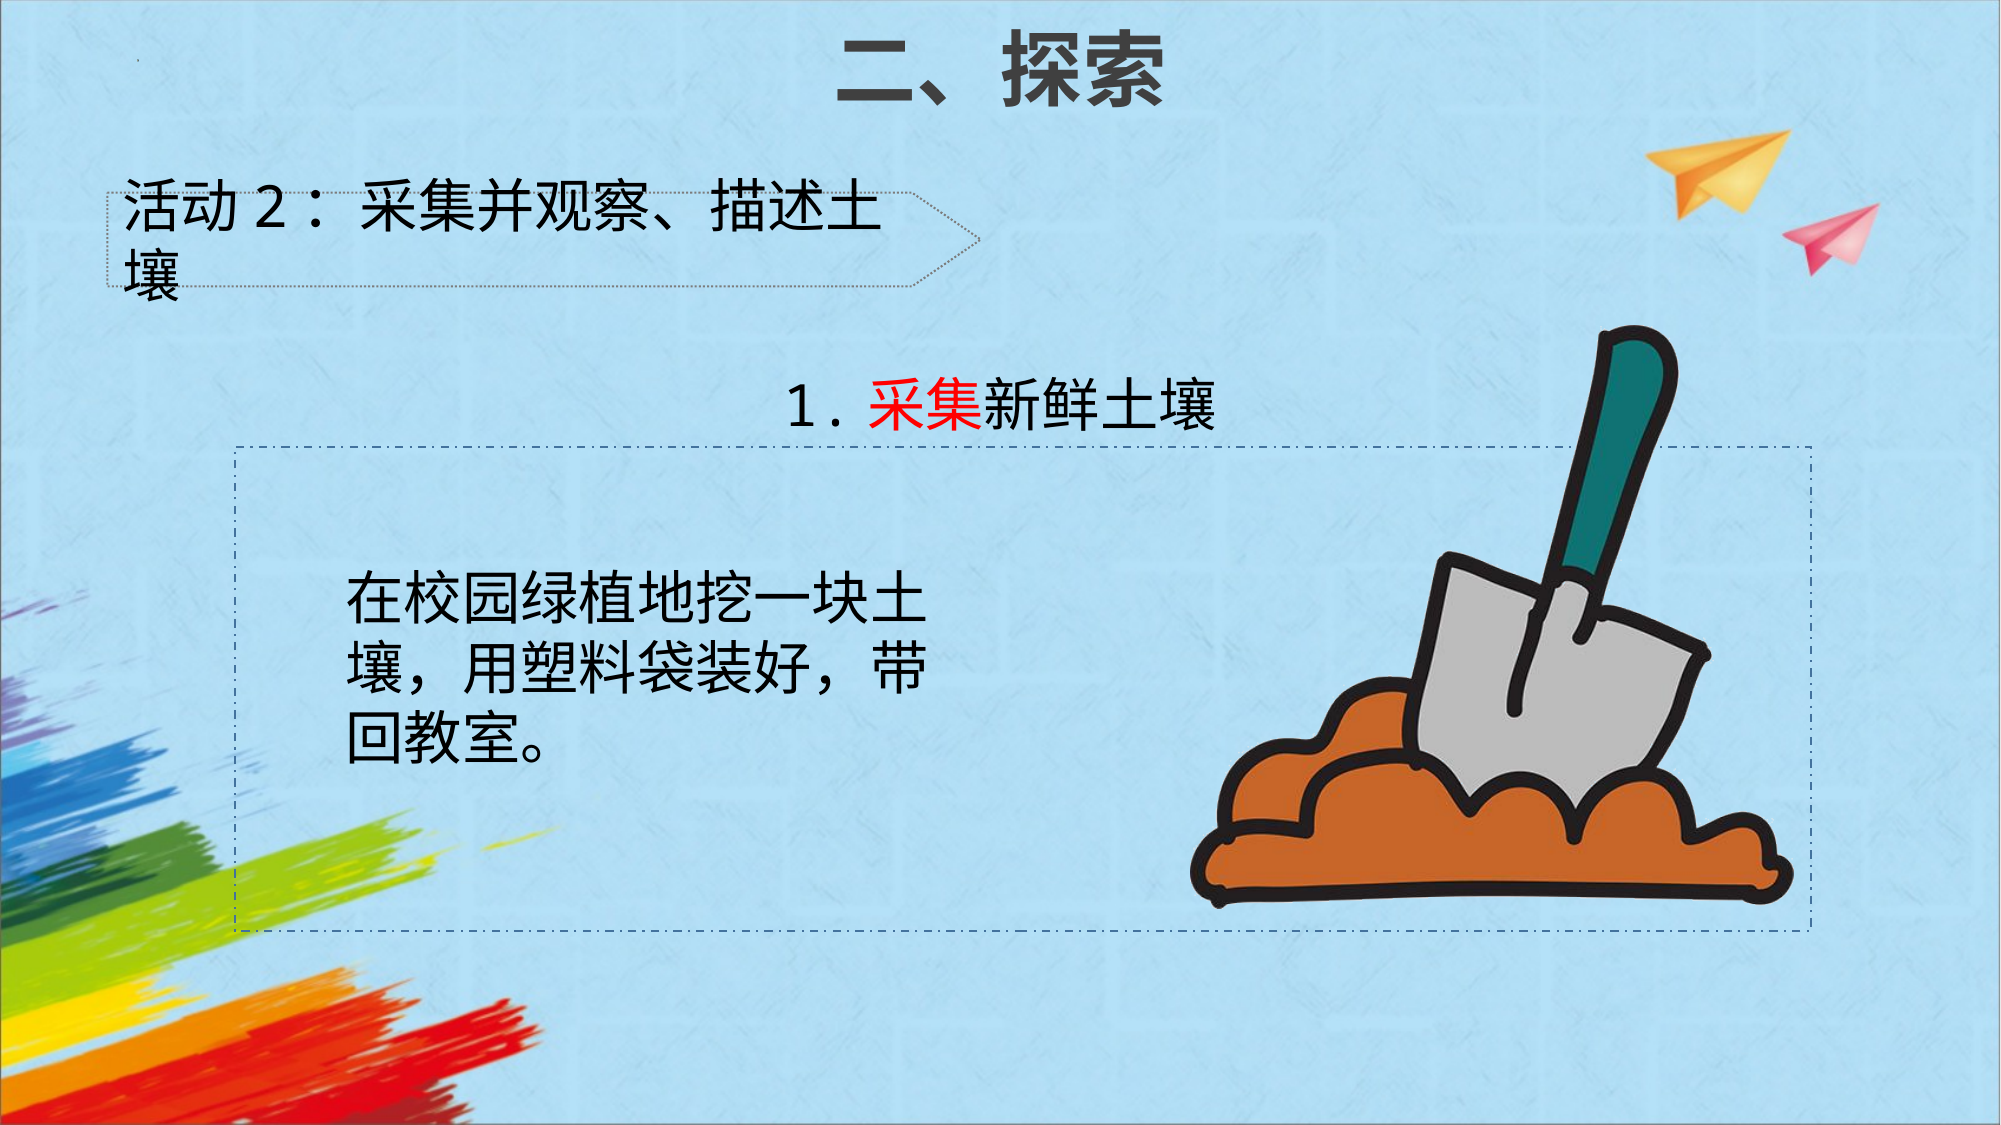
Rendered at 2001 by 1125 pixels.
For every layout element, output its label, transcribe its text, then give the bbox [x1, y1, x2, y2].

title 二、探索 [137, 0, 1863, 135]
picture [0, 0, 2001, 1125]
text_box [234, 446, 1812, 932]
text_box 1.采集新鲜土壤 [758, 325, 1190, 446]
text_box 活动2：采集并观察、描述土壤 [106, 191, 981, 288]
